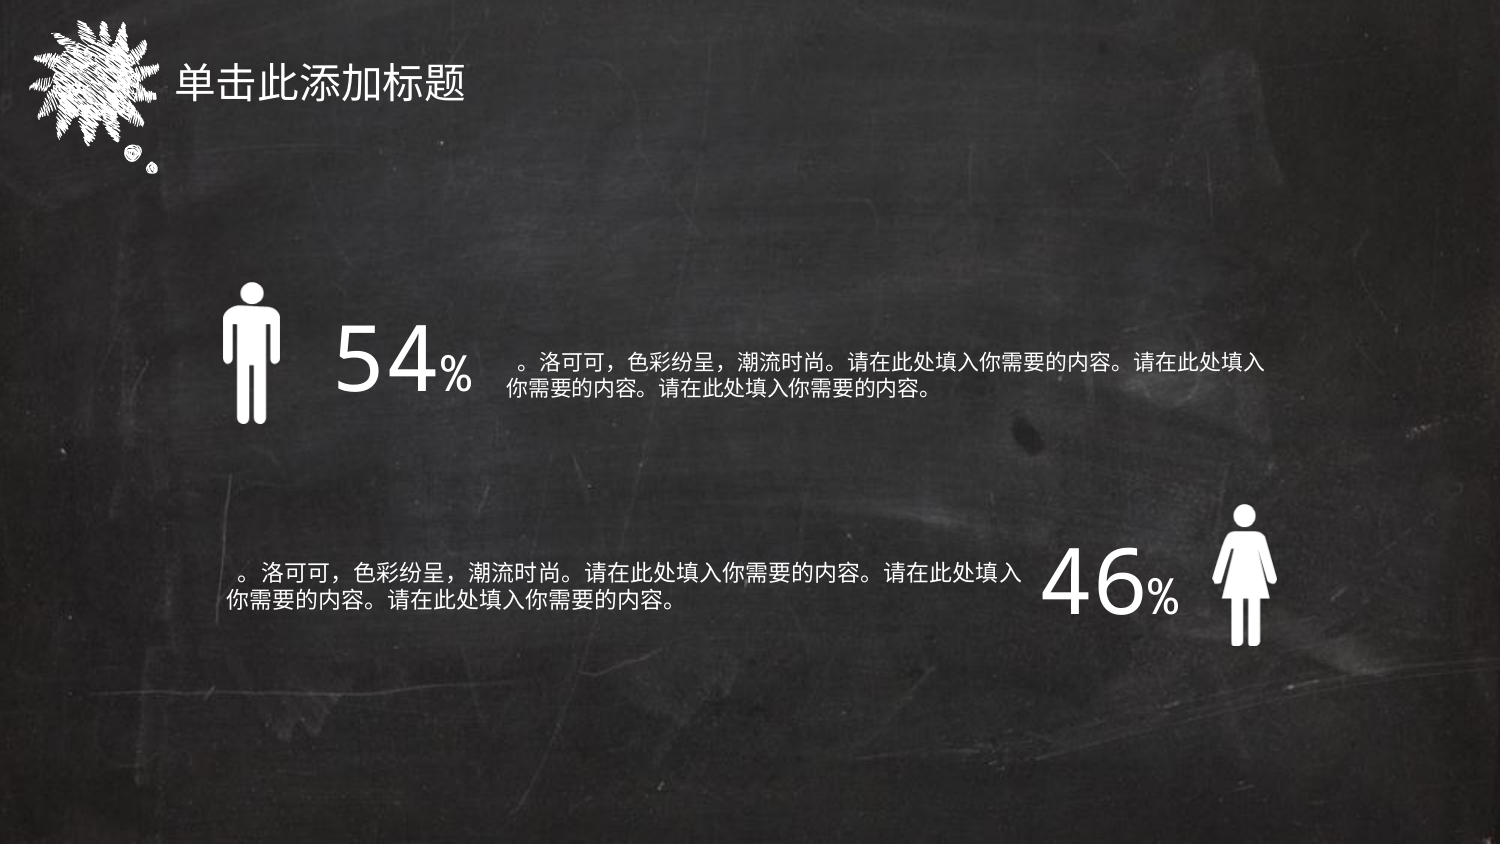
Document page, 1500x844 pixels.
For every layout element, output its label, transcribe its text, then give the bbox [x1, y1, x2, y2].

text_box 单击此添加标题 [163, 49, 561, 114]
text_box 。洛可可，色彩纷呈，潮流时尚。请在此处填入你需要的内容。请在此处填入你需要的内容。请在此处填入你需要的内容。 [491, 341, 1282, 409]
text_box 46% [1023, 515, 1200, 641]
text_box 54% [316, 292, 598, 418]
text_box 。洛可可，色彩纷呈，潮流时尚。请在此处填入你需要的内容。请在此处填入你需要的内容。请在此处填入你需要的内容。 [212, 550, 1023, 621]
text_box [29, 19, 160, 174]
picture [0, 0, 1500, 844]
